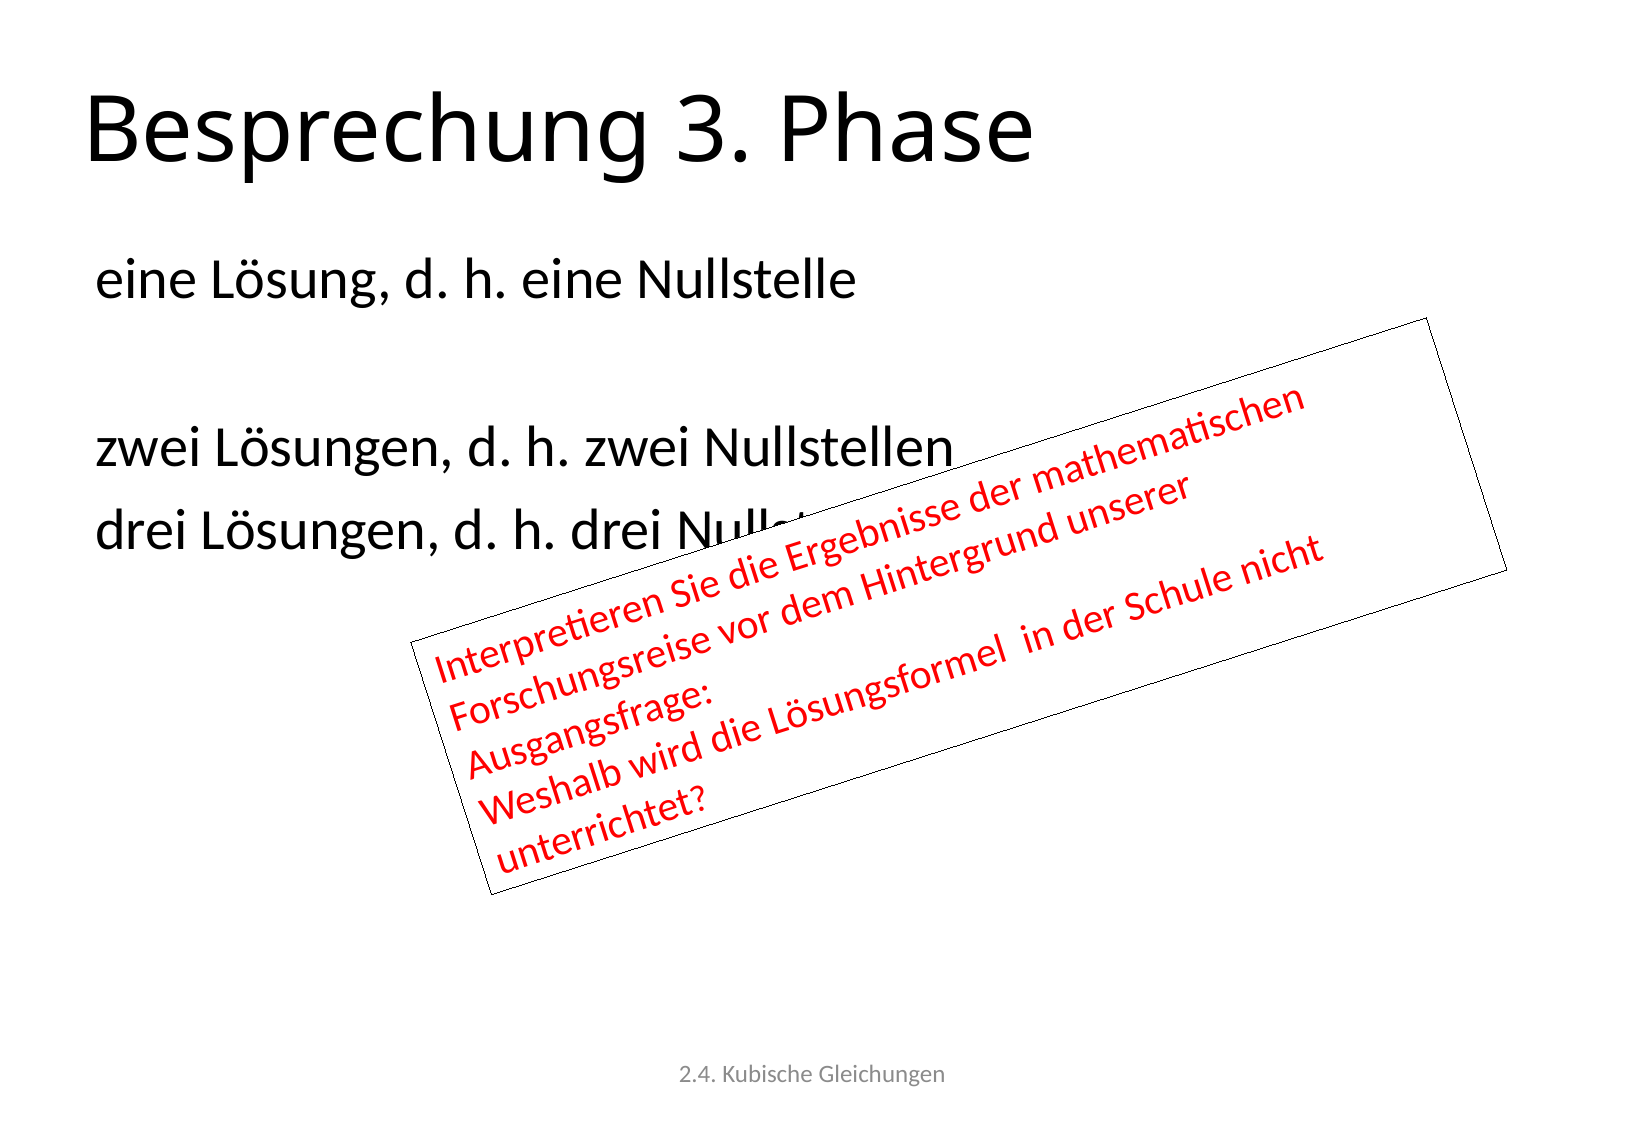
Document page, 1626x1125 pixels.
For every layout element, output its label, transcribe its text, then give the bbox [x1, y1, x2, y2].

title Besprechung 3. Phase [67, 23, 1469, 241]
footer 2.4. Kubische Gleichungen [538, 1042, 1087, 1103]
